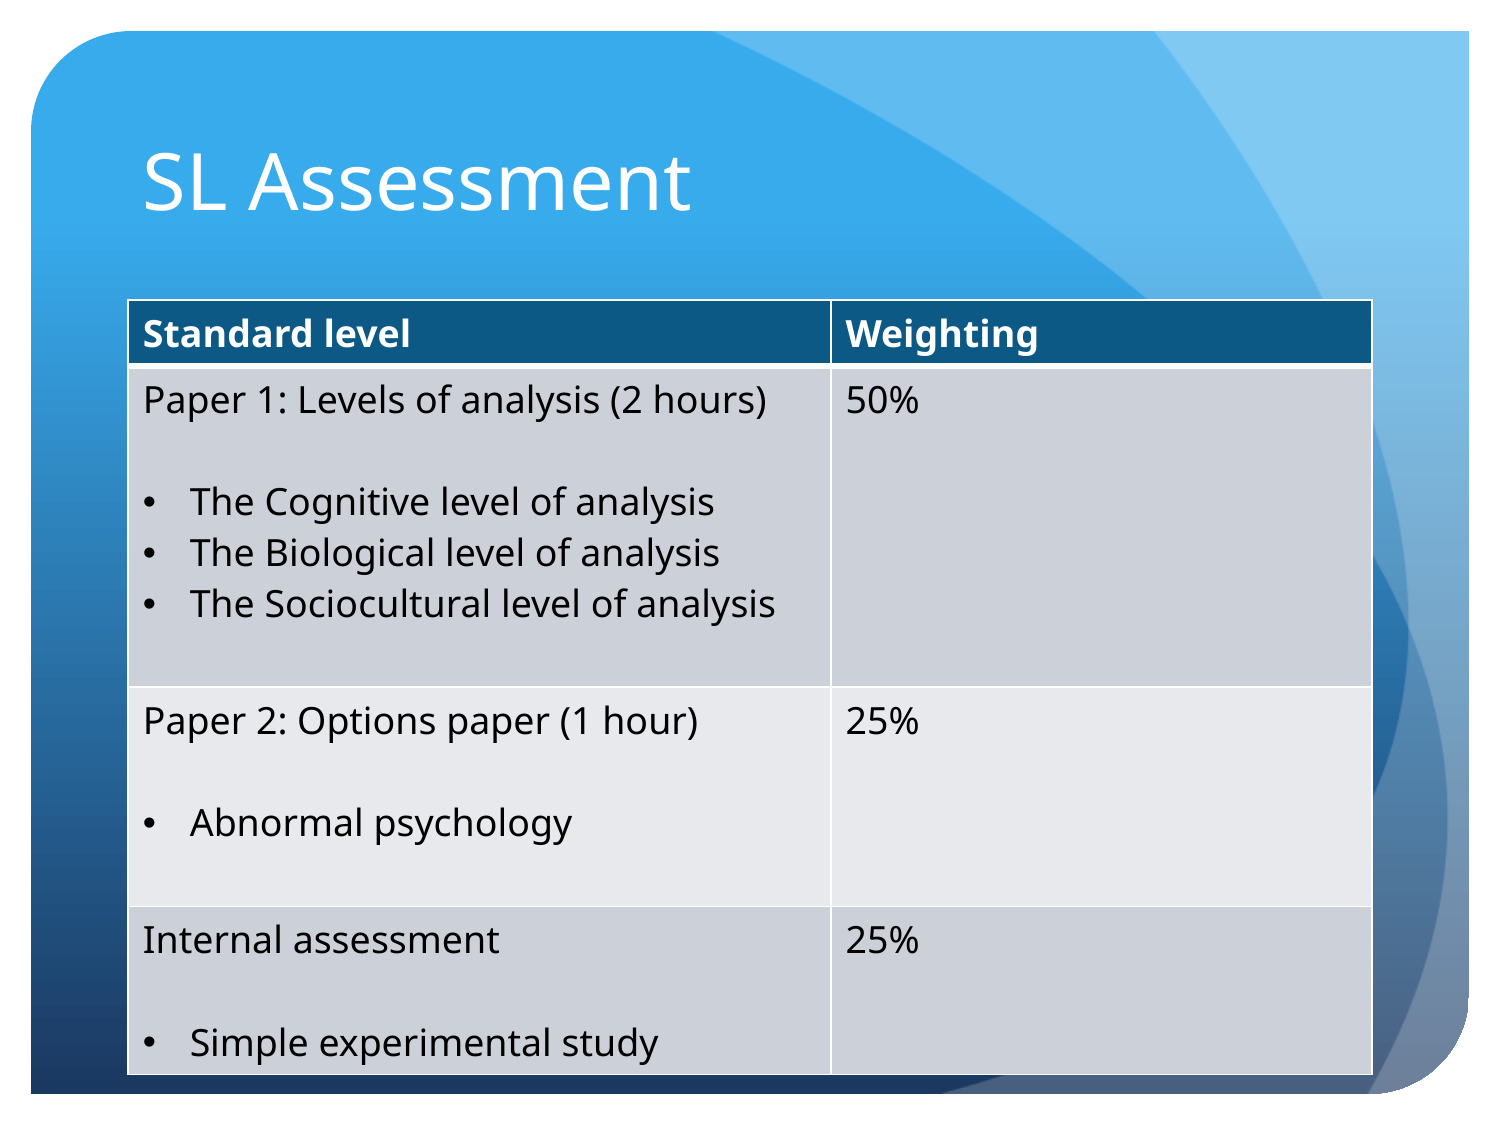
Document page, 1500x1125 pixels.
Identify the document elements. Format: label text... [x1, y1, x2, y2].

title SL Assessment [127, 62, 1372, 234]
picture [24, 30, 1473, 1094]
table_header Standard level [129, 301, 830, 363]
table_header Weighting [832, 301, 1371, 363]
table_cell 25% [832, 907, 1371, 1074]
table_cell 25% [832, 688, 1371, 906]
table_cell Paper 1: Levels of analysis (2 hours) The Cognitive level of analysis The Biological level of analysis The Sociocultural level of analysis [129, 369, 830, 686]
table_cell Internal assessment Simple experimental study [129, 907, 830, 1074]
table_cell 50% [832, 369, 1371, 686]
table_cell Paper 2: Options paper (1 hour) Abnormal psychology [129, 688, 830, 906]
